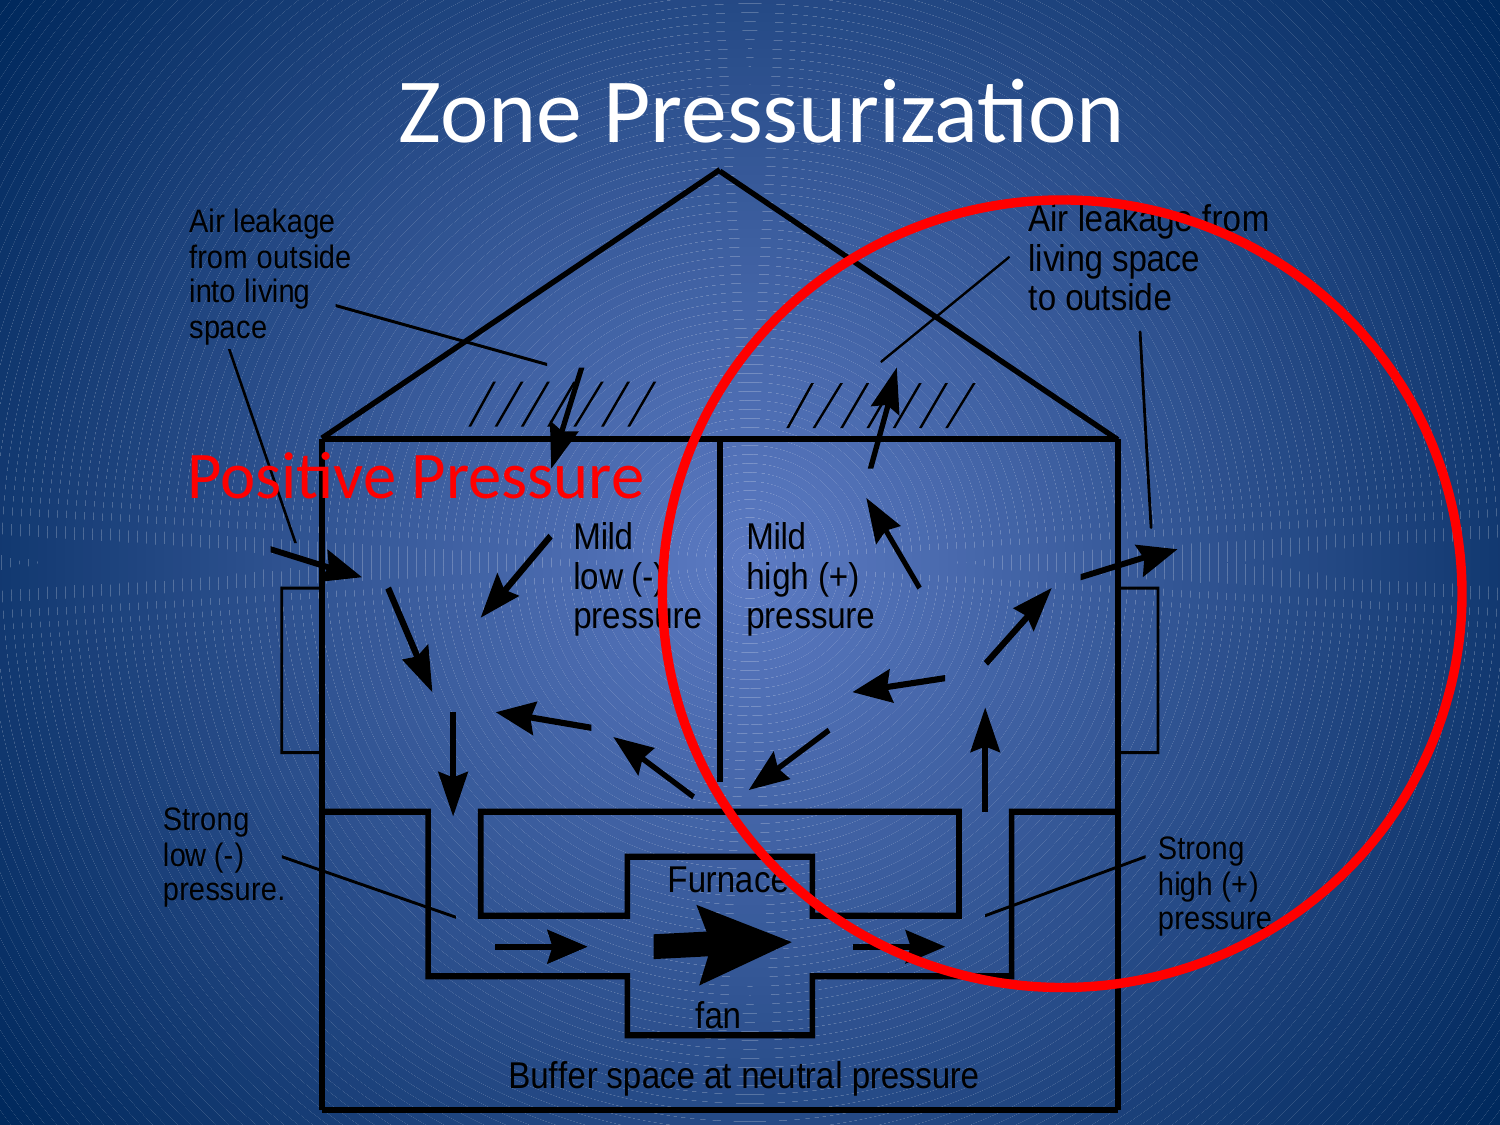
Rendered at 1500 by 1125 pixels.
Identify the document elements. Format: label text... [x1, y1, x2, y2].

picture [149, 167, 1314, 1125]
text_box [1318, 288, 1465, 900]
title Zone Pressurization [87, 12, 1438, 200]
